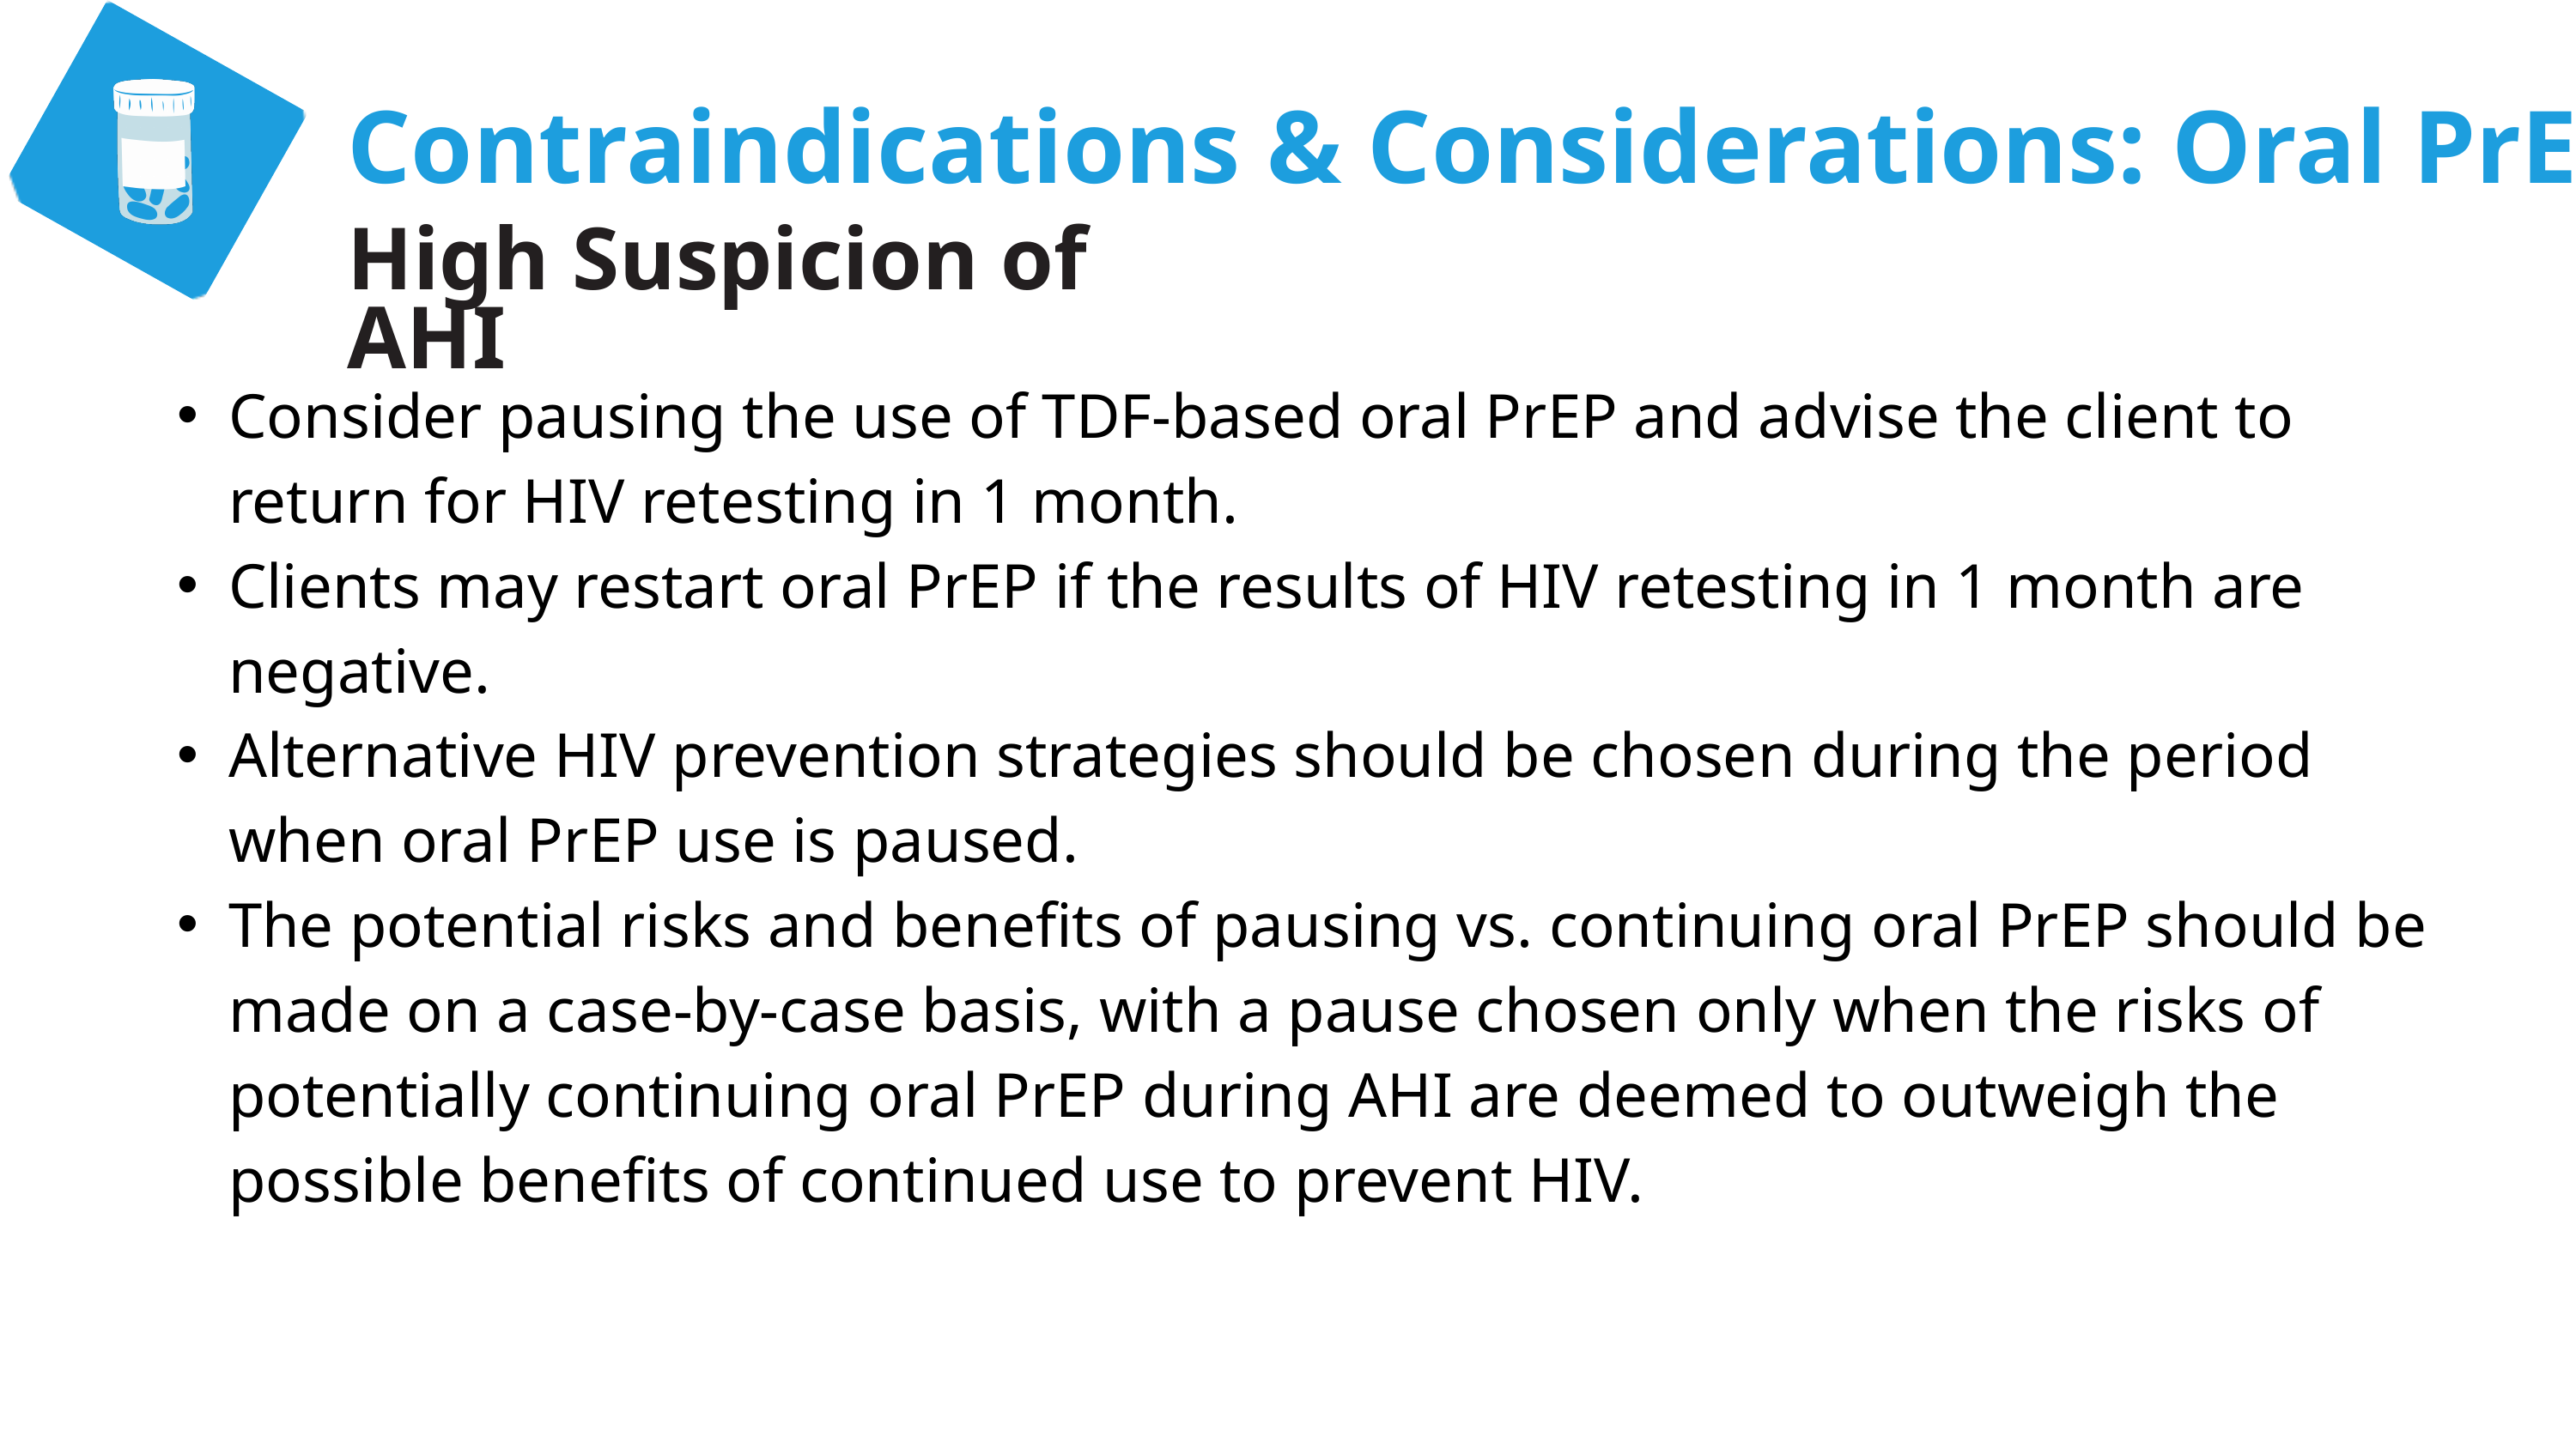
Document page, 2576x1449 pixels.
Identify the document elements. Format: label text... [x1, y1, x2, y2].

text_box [0, 0, 308, 305]
text_box Contraindications & Considerations: Oral PrEP [347, 111, 2576, 203]
text_box High Suspicion of AHI [347, 227, 1166, 386]
text_box Consider pausing the use of TDF-based oral PrEP and advise the client to return for HIV retesting in 1 month. Clients may restart oral PrEP if the results of HIV retesting in 1 month are negative. Alternative HIV prevention strategies should be chosen during the period when oral PrEP use is paused. The potential risks and benefits of pausing vs. continuing oral PrEP should be made on a case-by-case basis, with a pause chosen only when the risks of potentially continuing oral PrEP during AHI are deemed to outweigh the possible benefits of continued use to prevent HIV. [125, 365, 2451, 1300]
